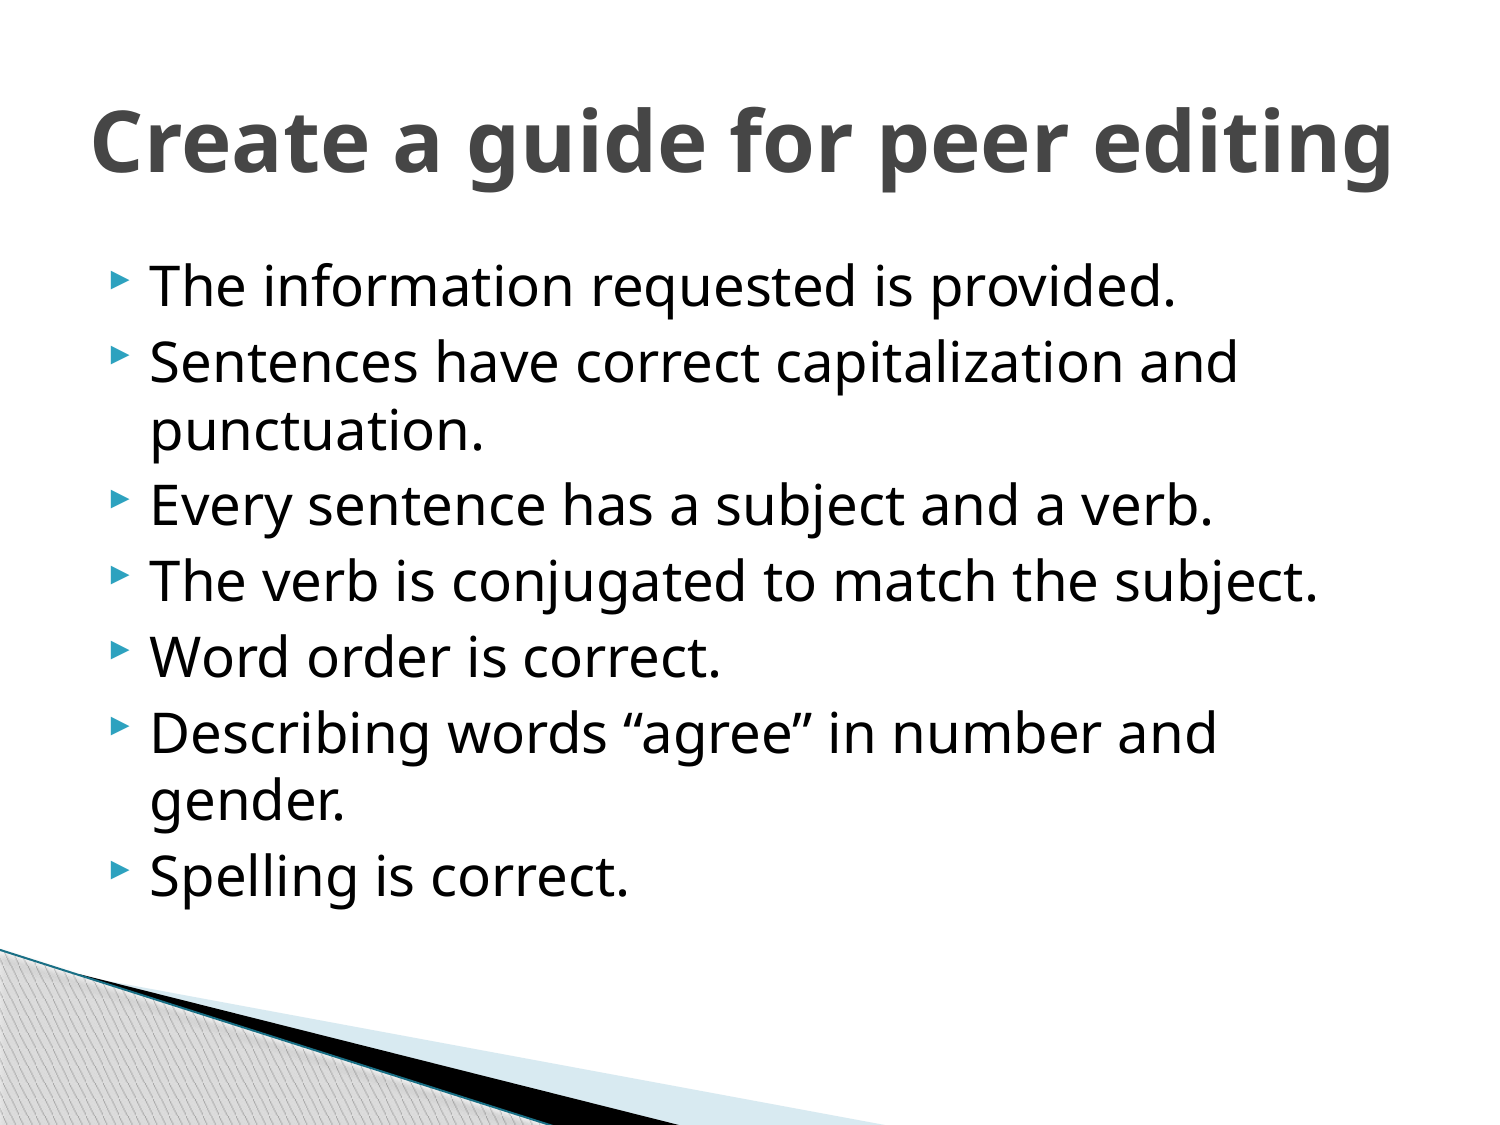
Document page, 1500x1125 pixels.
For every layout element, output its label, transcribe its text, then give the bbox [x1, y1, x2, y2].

list The information requested is provided. Sentences have correct capitalization and punctuation. Every sentence has a subject and a verb. The verb is conjugated to match the subject. Word order is correct. Describing words “agree” in number and gender. Spelling is correct. [75, 243, 1425, 986]
title Create a guide for peer editing [75, 45, 1425, 233]
